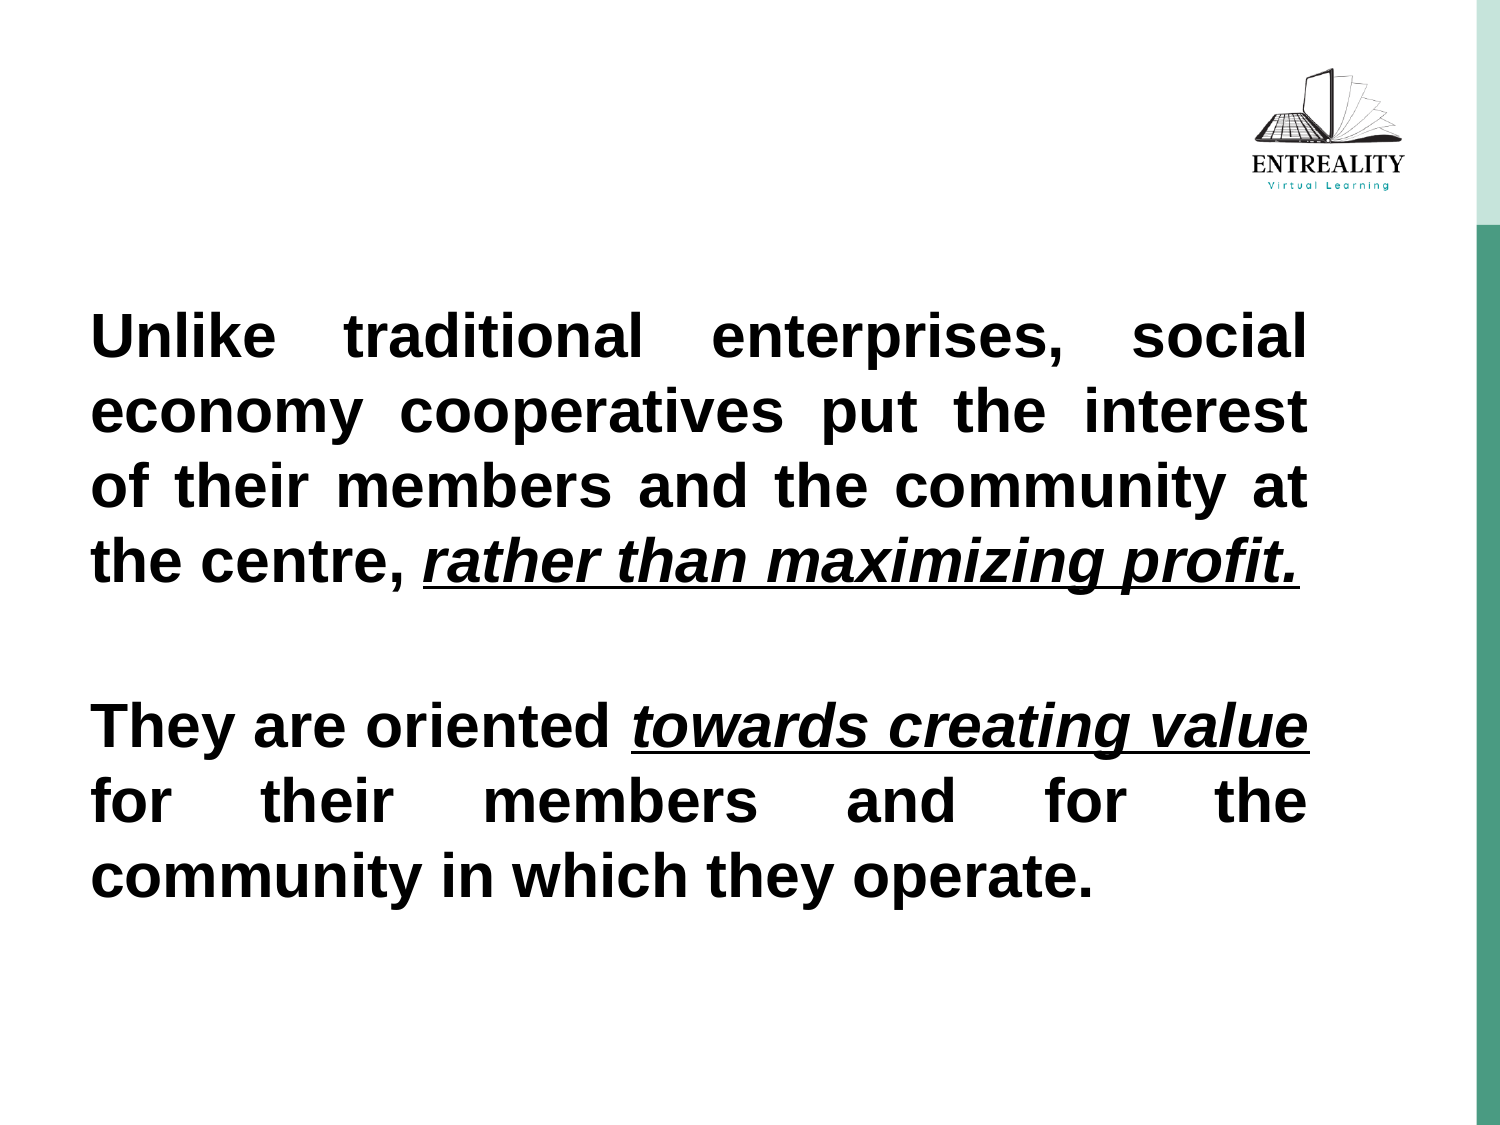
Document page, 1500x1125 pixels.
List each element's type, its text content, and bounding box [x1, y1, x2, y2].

list Unlike traditional enterprises, social economy cooperatives put the interest of their members and the community at the centre, rather than maximizing profit. They are oriented towards creating value for their members and for the community in which they operate. [75, 287, 1325, 1005]
picture [1198, 0, 1458, 259]
